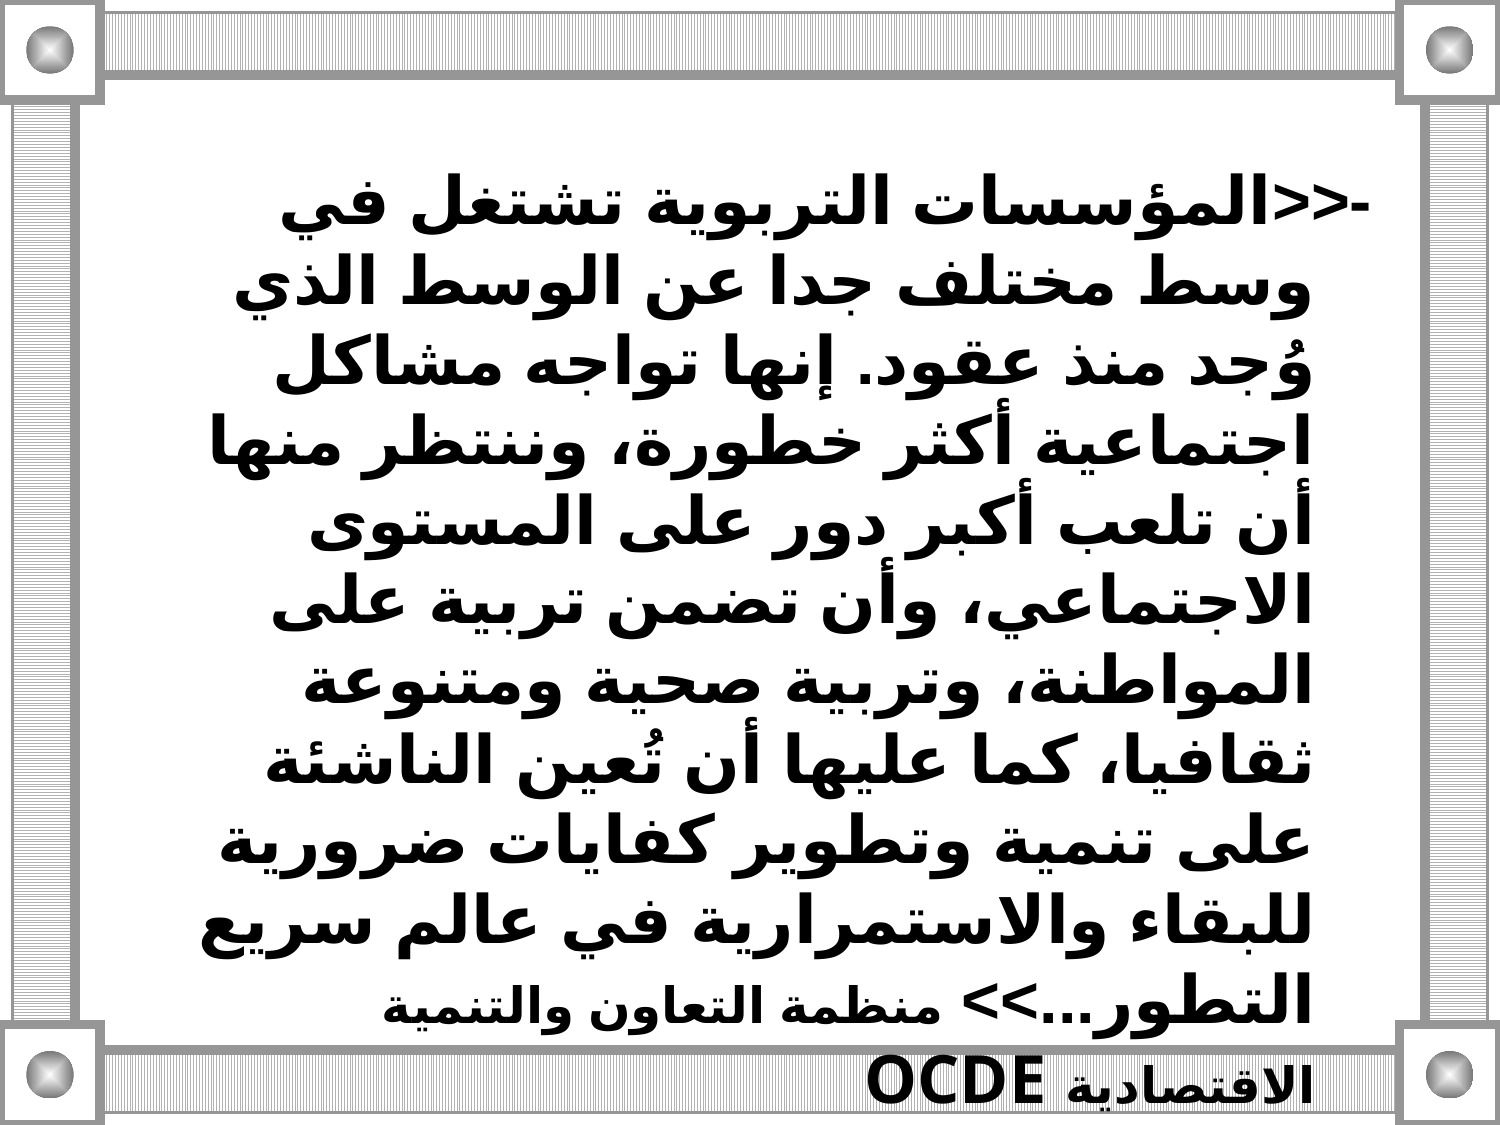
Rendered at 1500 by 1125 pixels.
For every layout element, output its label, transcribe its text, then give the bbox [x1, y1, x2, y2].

list -<<المؤسسات التربوية تشتغل في وسط مختلف جدا عن الوسط الذي وُجد منذ عقود. إنها تواجه مشاكل اجتماعية أكثر خطورة، وننتظر منها أن تلعب أكبر دور على المستوى الاجتماعي، وأن تضمن تربية على المواطنة، وتربية صحية ومتنوعة ثقافيا، كما عليها أن تُعين الناشئة على تنمية وتطوير كفايات ضرورية للبقاء والاستمرارية في عالم سريع التطور...>> منظمة التعاون والتنمية الاقتصادية OCDE [112, 149, 1388, 1000]
